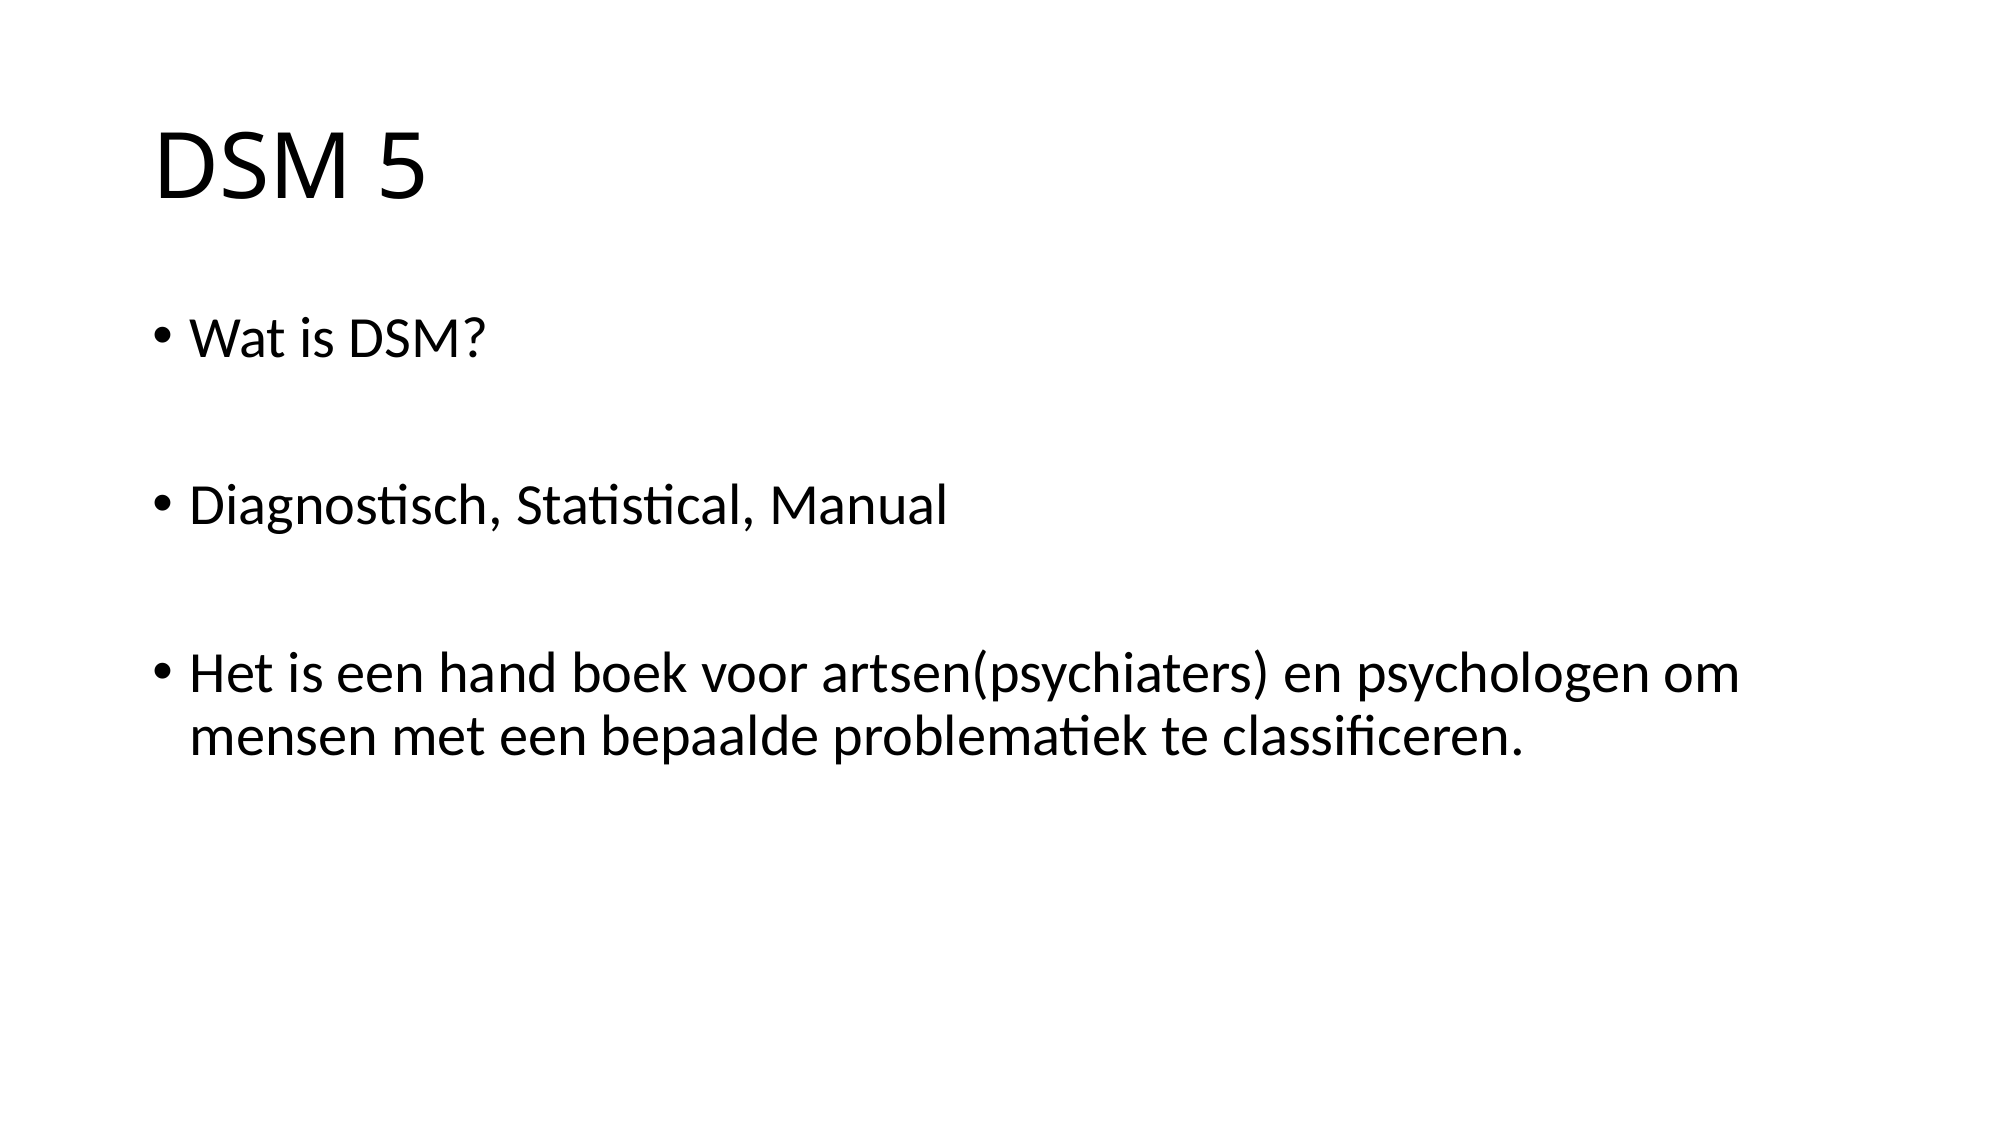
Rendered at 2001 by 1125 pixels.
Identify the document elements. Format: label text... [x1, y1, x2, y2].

title DSM 5 [137, 59, 1863, 278]
list Wat is DSM? Diagnostisch, Statistical, Manual Het is een hand boek voor artsen(psychiaters) en psychologen om mensen met een bepaalde problematiek te classificeren. [137, 299, 1863, 1014]
